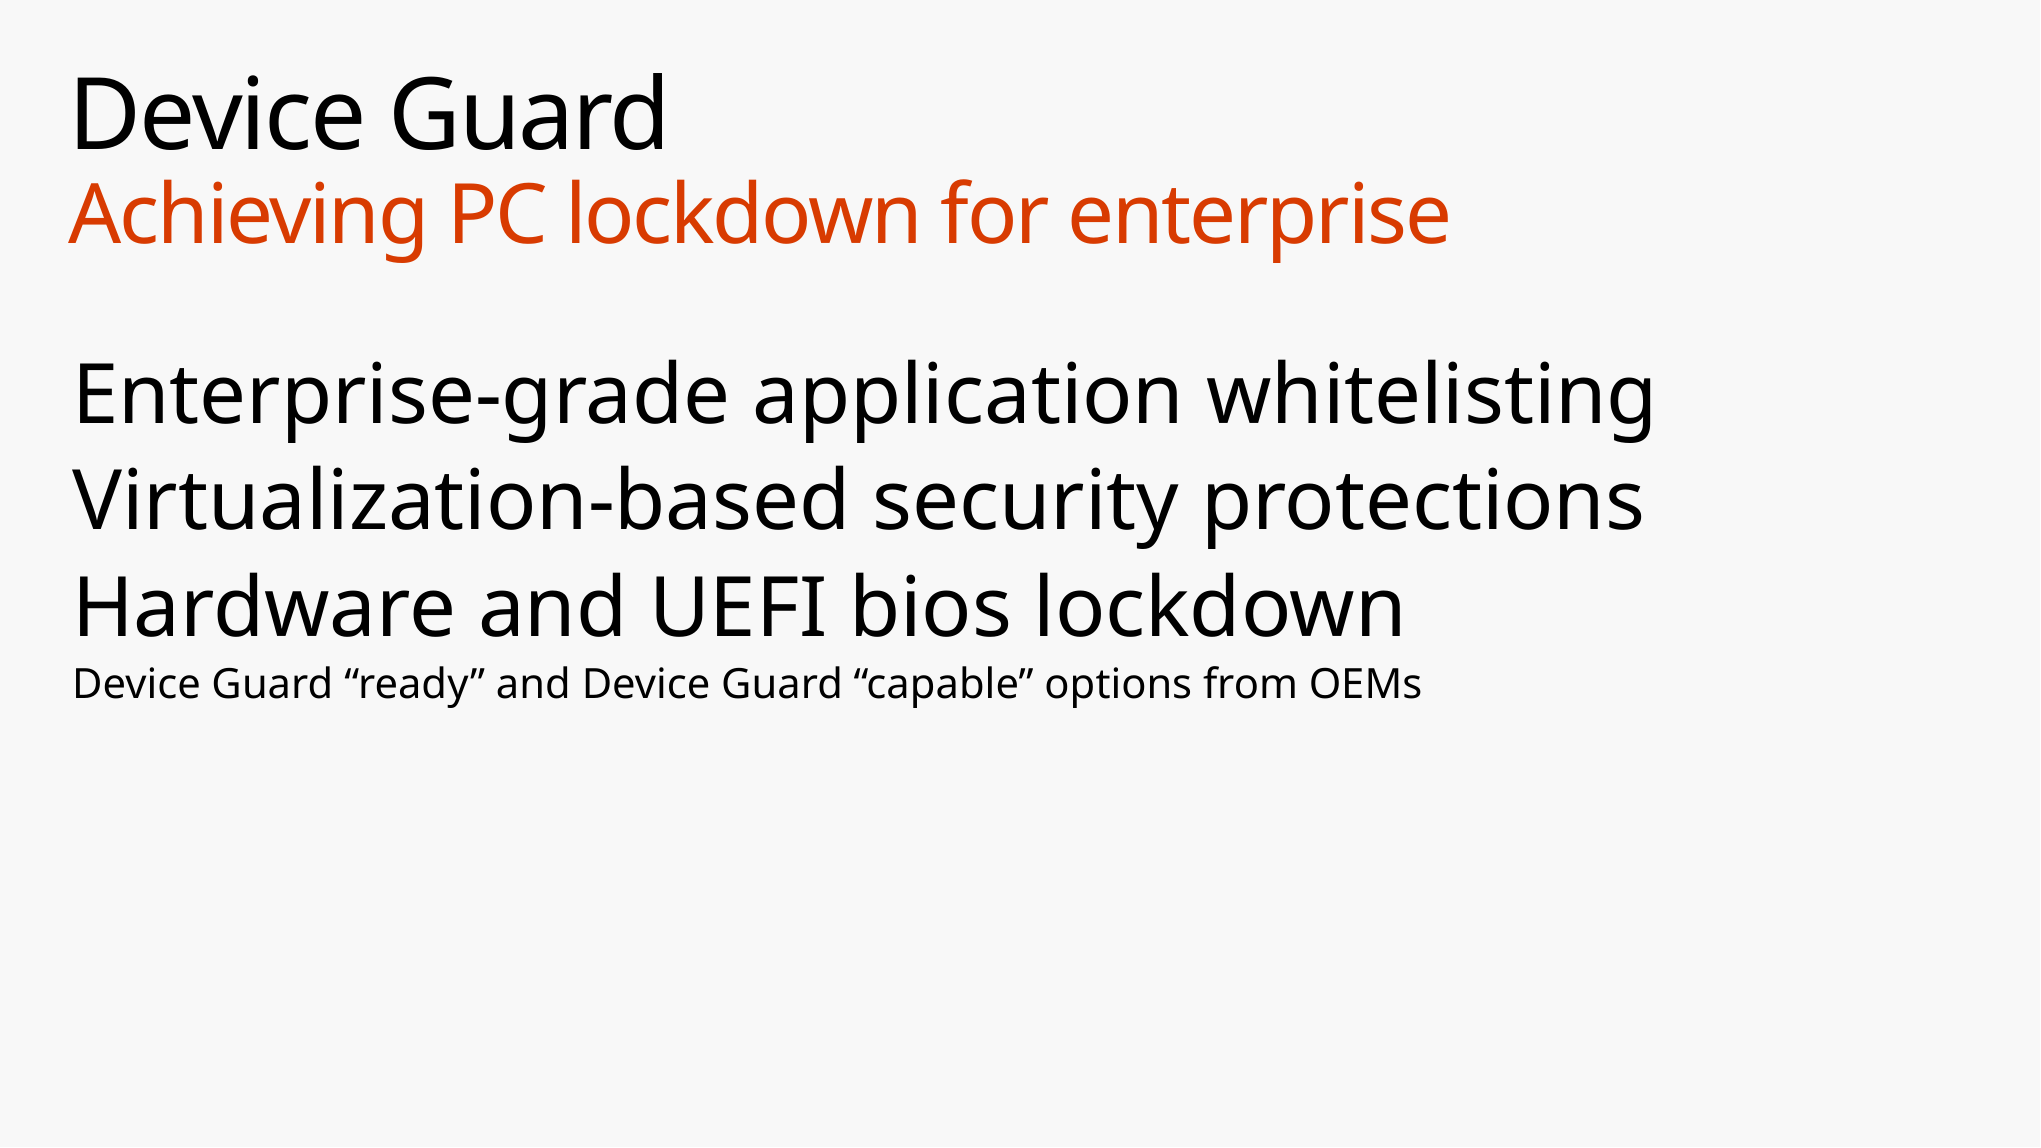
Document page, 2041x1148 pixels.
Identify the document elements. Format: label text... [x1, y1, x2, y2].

title Device Guard Achieving PC lockdown for enterprise [45, 48, 1996, 199]
list Enterprise-grade application whitelisting Virtualization-based security protections Hardware and UEFI bios lockdown Device Guard “ready” and Device Guard “capable” options from OEMs [48, 336, 1998, 736]
